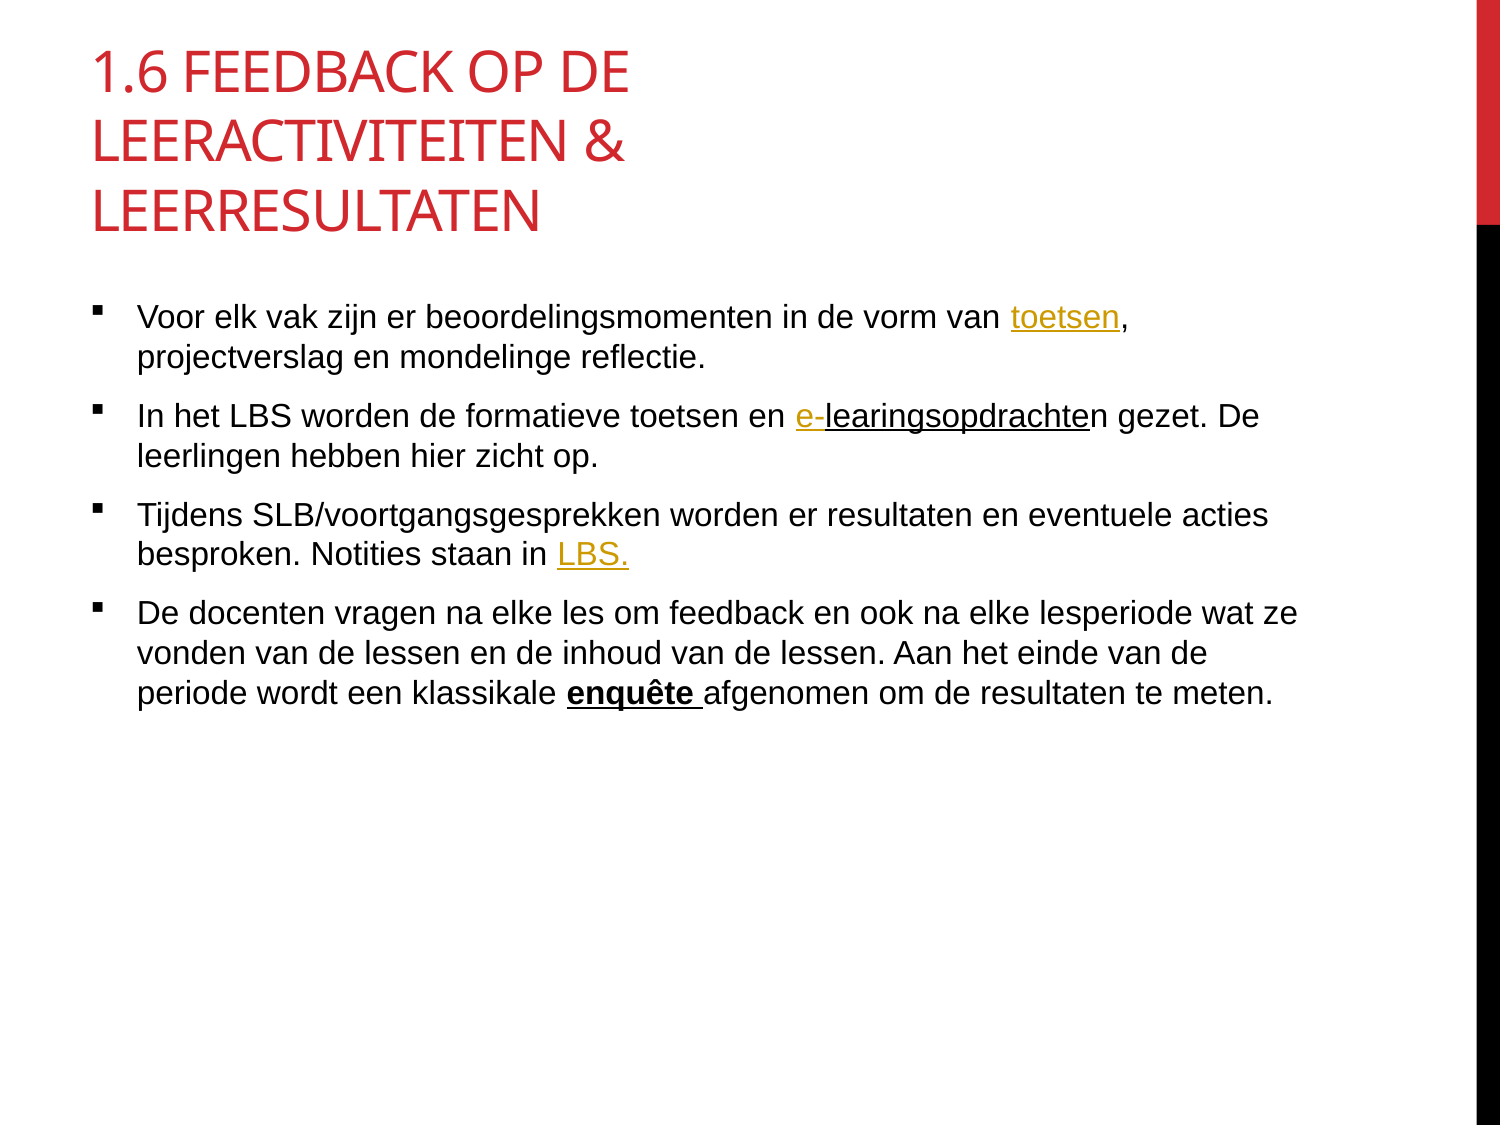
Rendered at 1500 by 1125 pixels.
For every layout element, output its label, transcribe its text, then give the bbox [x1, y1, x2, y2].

title 1.6 feedback op de leeractiviteiten & leerresultaten [75, 25, 1025, 250]
list Voor elk vak zijn er beoordelingsmomenten in de vorm van toetsen, projectverslag en mondelinge reflectie. In het LBS worden de formatieve toetsen en e-learingsopdrachten gezet. De leerlingen hebben hier zicht op. Tijdens SLB/voortgangsgesprekken worden er resultaten en eventuele acties besproken. Notities staan in LBS. De docenten vragen na elke les om feedback en ook na elke lesperiode wat ze vonden van de lessen en de inhoud van de lessen. Aan het einde van de periode wordt een klassikale enquête afgenomen om de resultaten te meten. [75, 287, 1325, 1005]
